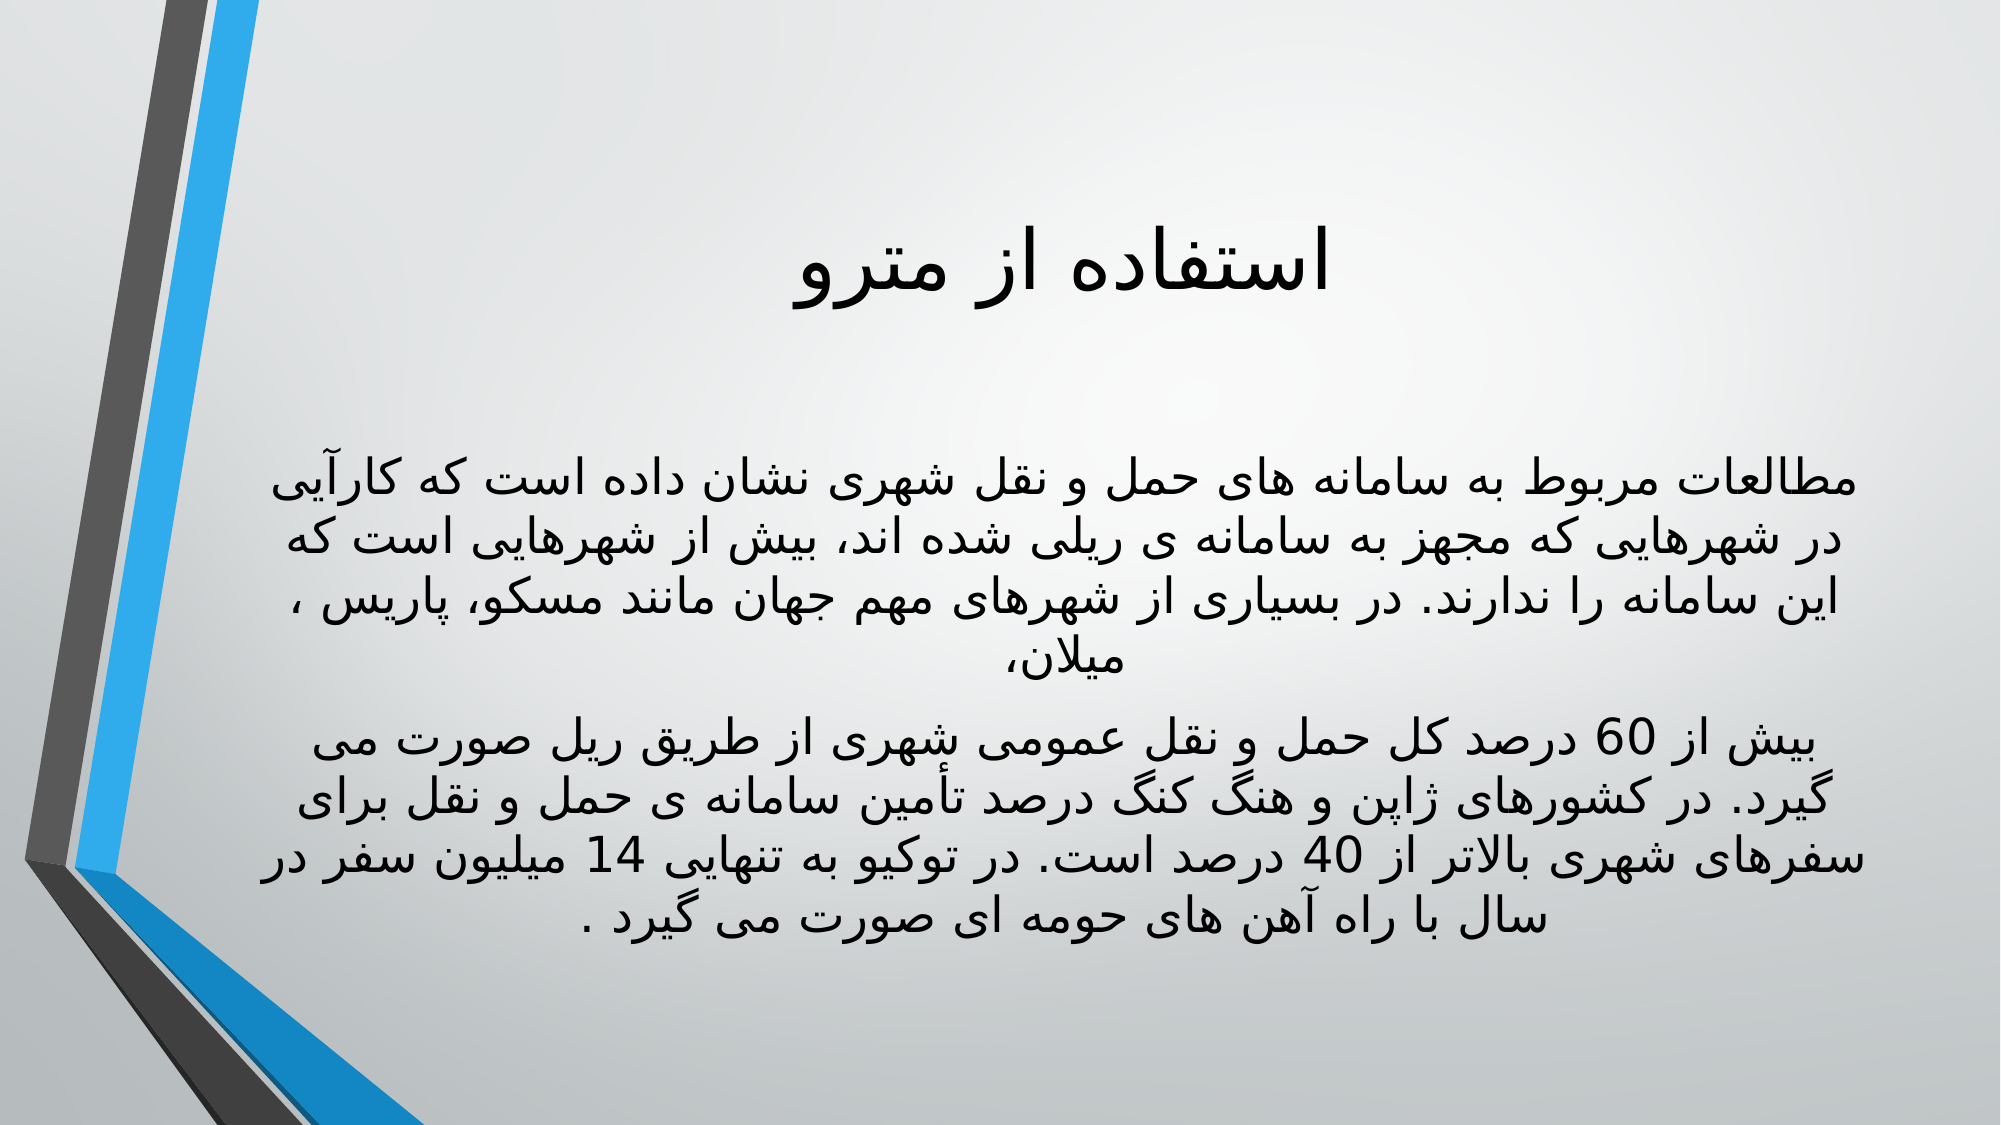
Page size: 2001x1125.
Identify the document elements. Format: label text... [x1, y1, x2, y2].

list مطالعات مربوط به سامانه های حمل و نقل شهری نشان داده است که کارآیی در شهرهایی که مجهز به سامانه ی ریلی شده اند، بیش از شهرهایی است که این سامانه را ندارند. در بسیاری از شهرهای مهم جهان مانند مسکو، پاریس ، میلان، بیش از 60 درصد کل حمل و نقل عمومی شهری از طریق ریل صورت می گیرد. در کشورهای ژاپن و هنگ کنگ درصد تأمین سامانه ی حمل و نقل برای سفرهای شهری بالاتر از 40 درصد است. در توکیو به تنهایی 14 میلیون سفر در سال با راه آهن های حومه ای صورت می گیرد . [243, 437, 1887, 950]
title استفاده از مترو [243, 112, 1887, 400]
